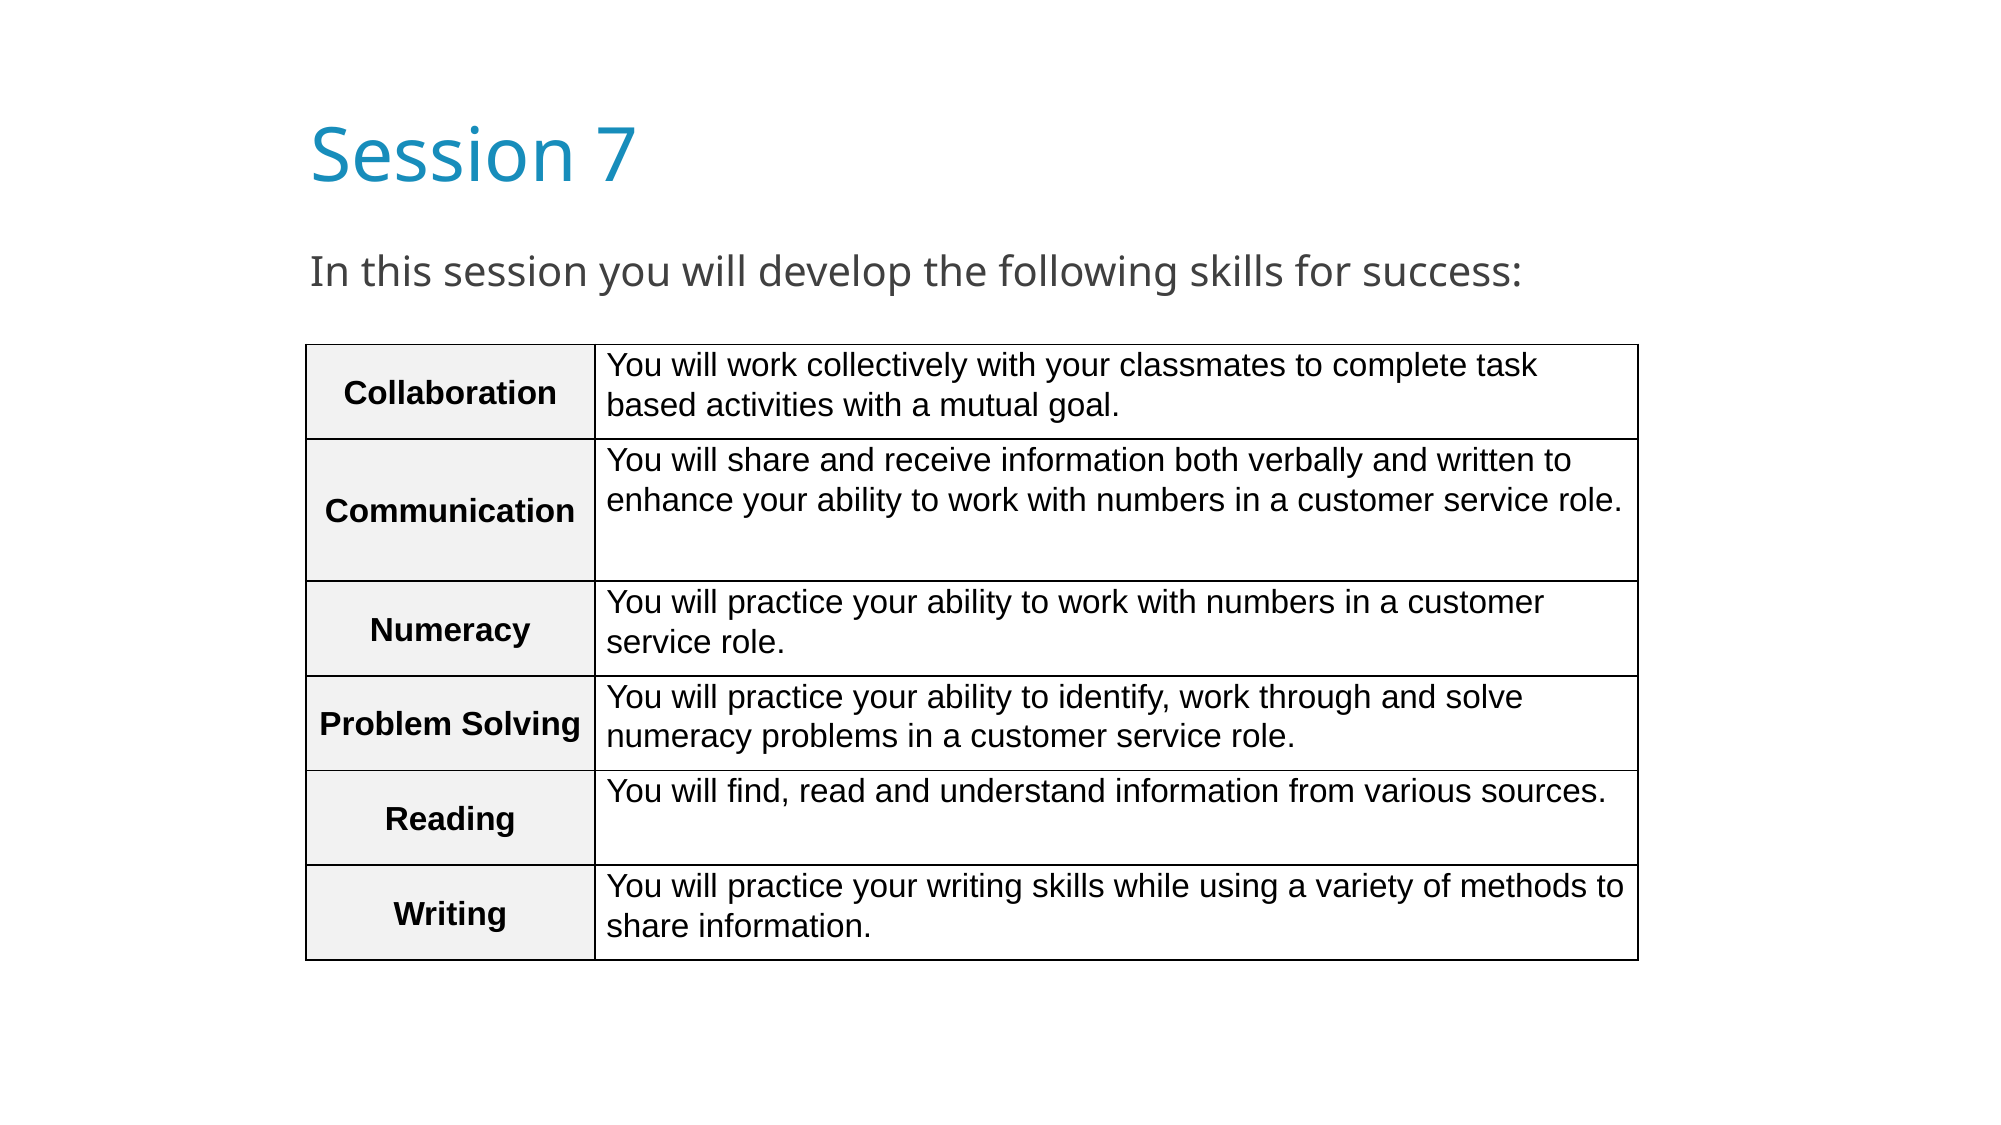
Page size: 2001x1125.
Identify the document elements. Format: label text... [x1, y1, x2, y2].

table_cell Communication [307, 440, 594, 580]
title Session 7 [295, 98, 1758, 236]
table_cell You will practice your ability to work with numbers in a customer service role. [596, 582, 1637, 675]
table_cell You will practice your writing skills while using a variety of methods to share information. [596, 866, 1637, 959]
table_cell Reading [307, 771, 594, 864]
table_cell Writing [307, 866, 594, 959]
table_header Collaboration [307, 345, 594, 438]
table_cell You will practice your ability to identify, work through and solve numeracy problems in a customer service role. [596, 677, 1637, 770]
table_cell Problem Solving [307, 677, 594, 770]
table_cell You will share and receive information both verbally and written to enhance your ability to work with numbers in a customer service role. [596, 440, 1637, 580]
list In this session you will develop the following skills for success: [295, 236, 1758, 961]
table_cell Numeracy [307, 582, 594, 675]
table_cell You will find, read and understand information from various sources. [596, 771, 1637, 864]
table_header You will work collectively with your classmates to complete task based activities with a mutual goal. [596, 345, 1637, 438]
